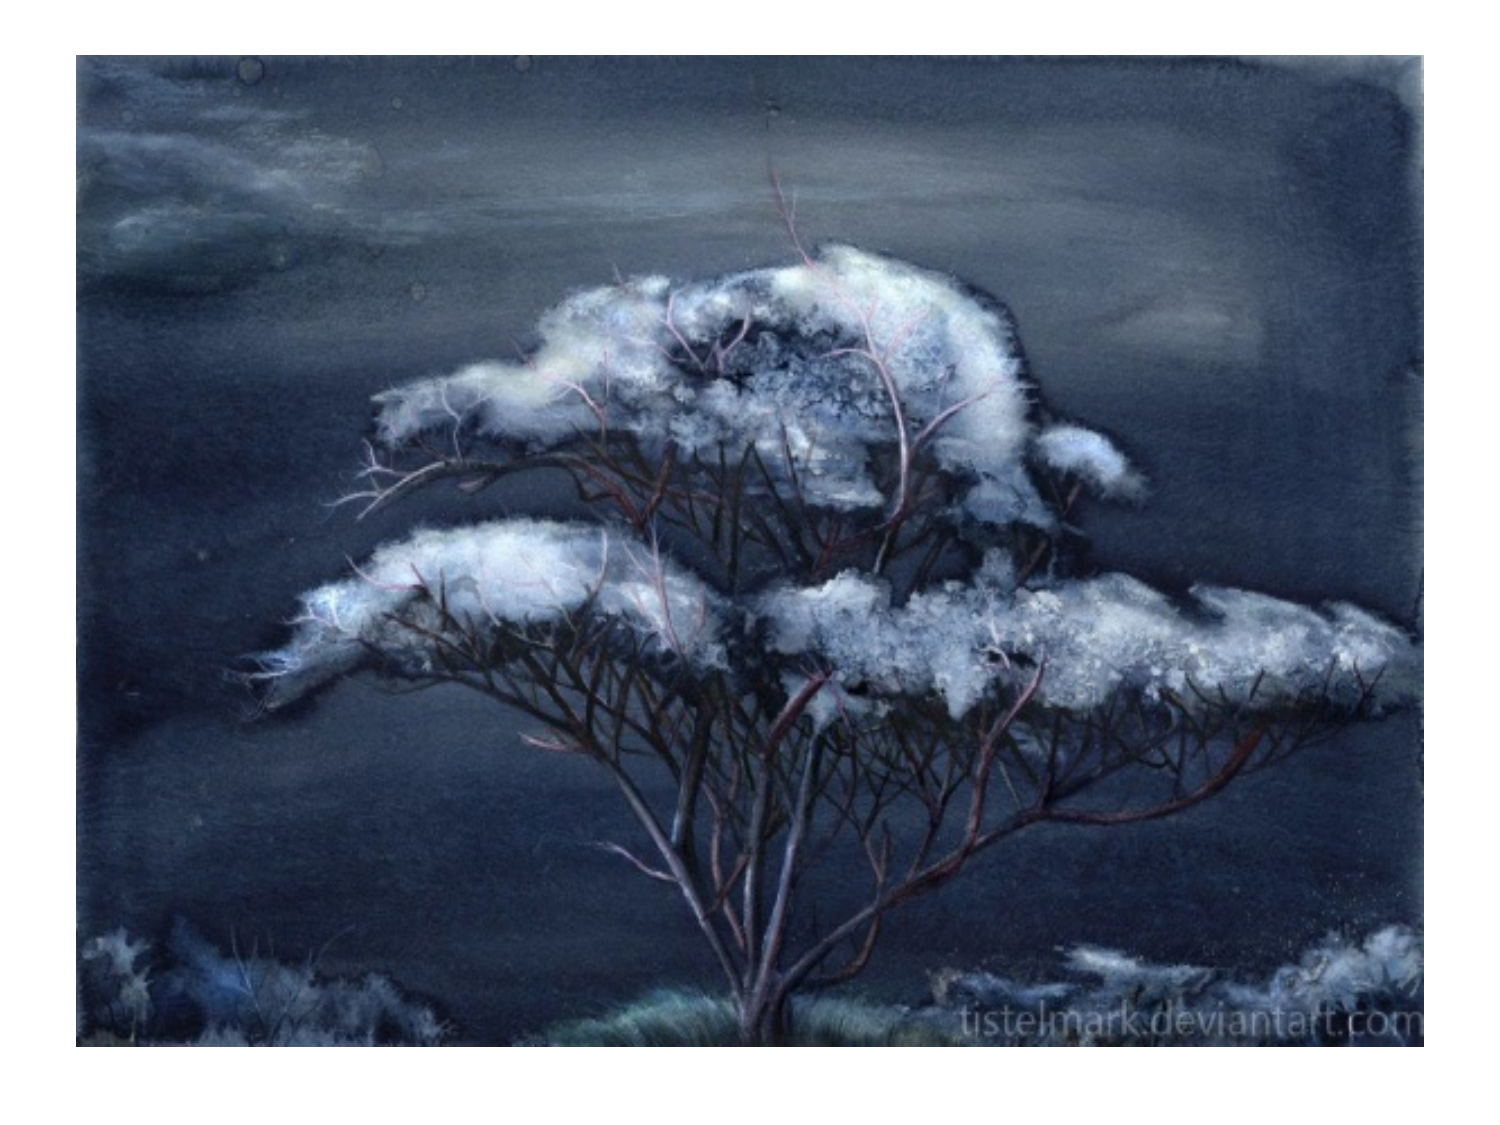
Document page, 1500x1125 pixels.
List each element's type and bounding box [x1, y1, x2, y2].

picture [76, 55, 1424, 1048]
